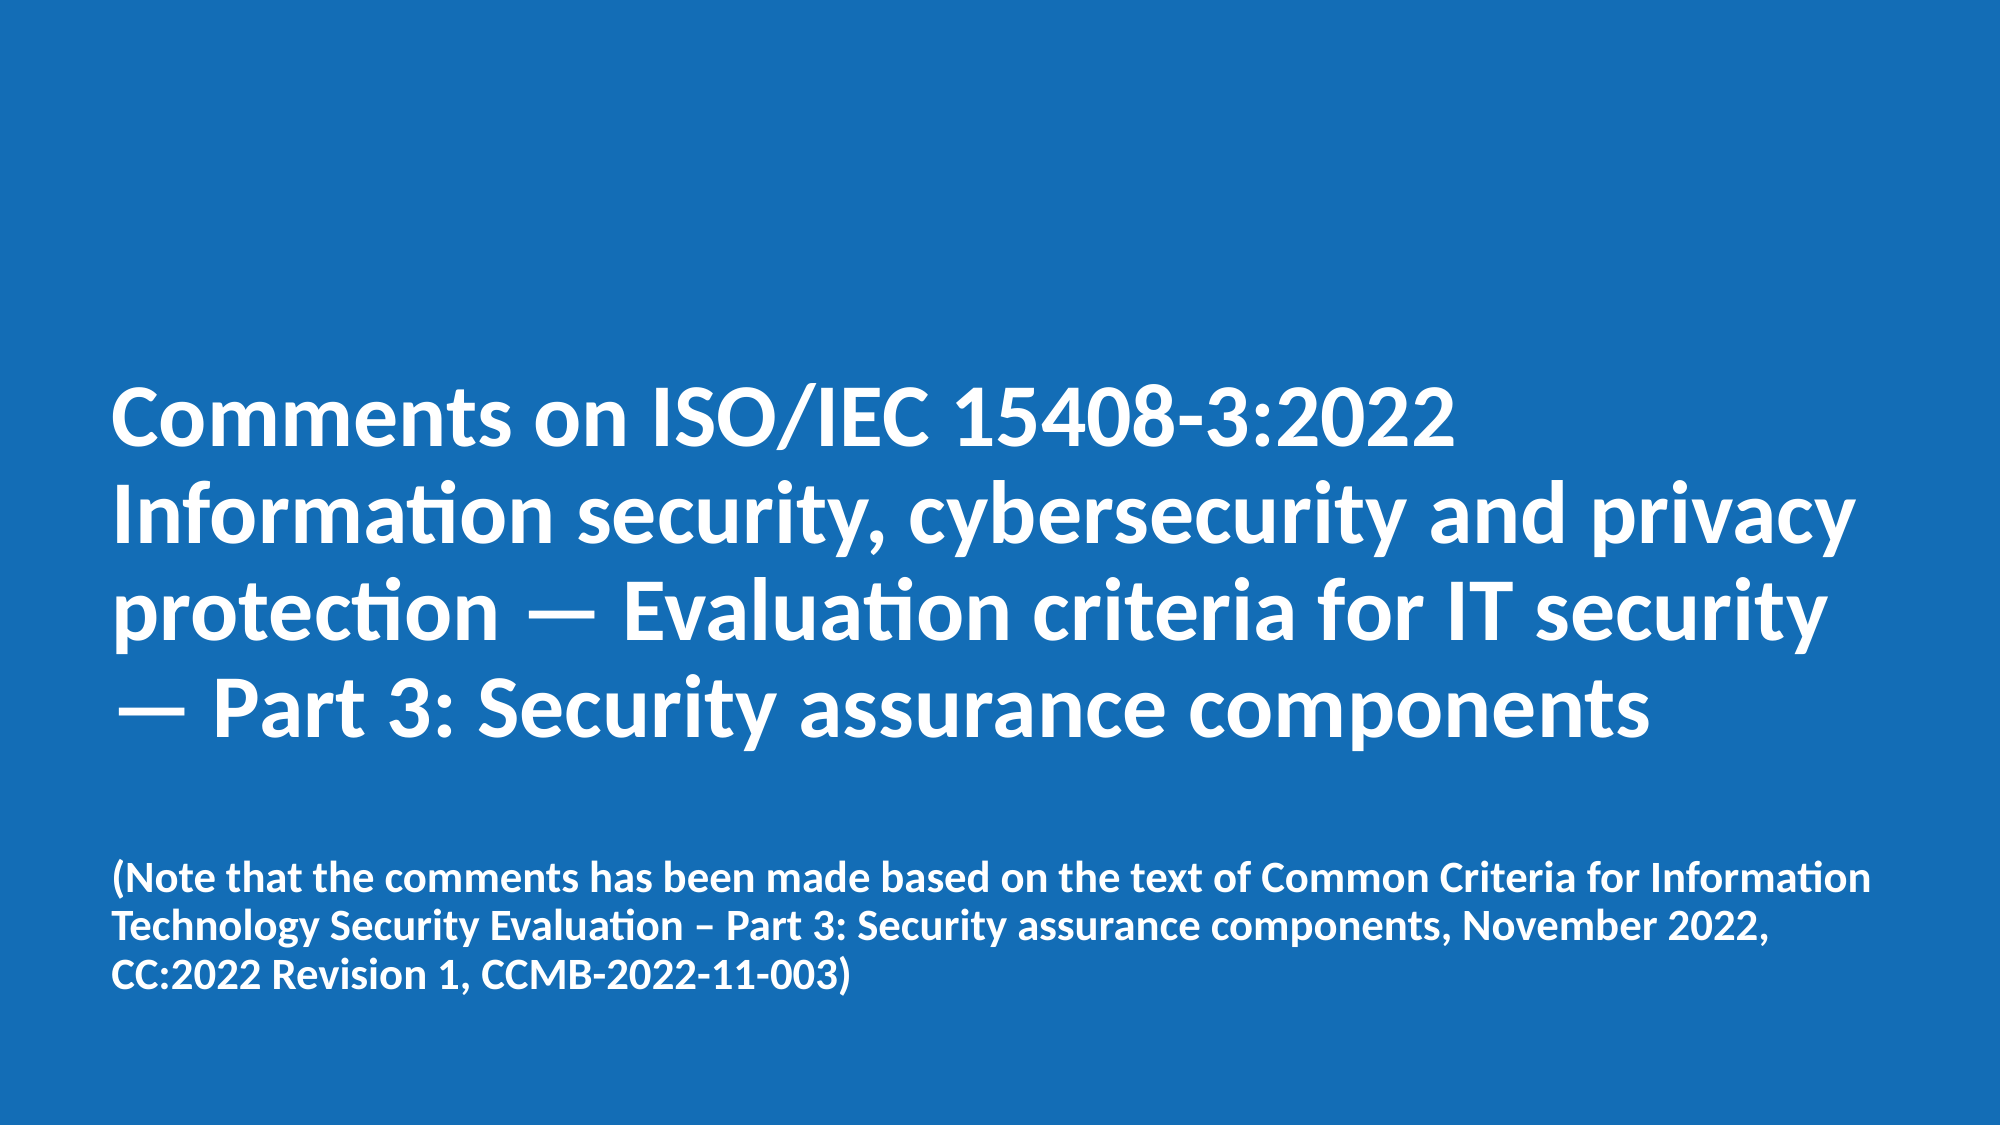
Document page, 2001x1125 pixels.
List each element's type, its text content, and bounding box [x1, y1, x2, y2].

title Comments on ISO/IEC 15408-3:2022 Information security, cybersecurity and privacy protection — Evaluation criteria for IT security — Part 3: Security assurance components (Note that the comments has been made based on the text of Common Criteria for Information Technology Security Evaluation – Part 3: Security assurance components, November 2022, CC:2022 Revision 1, CCMB-2022-11-003) [96, 332, 1904, 1007]
